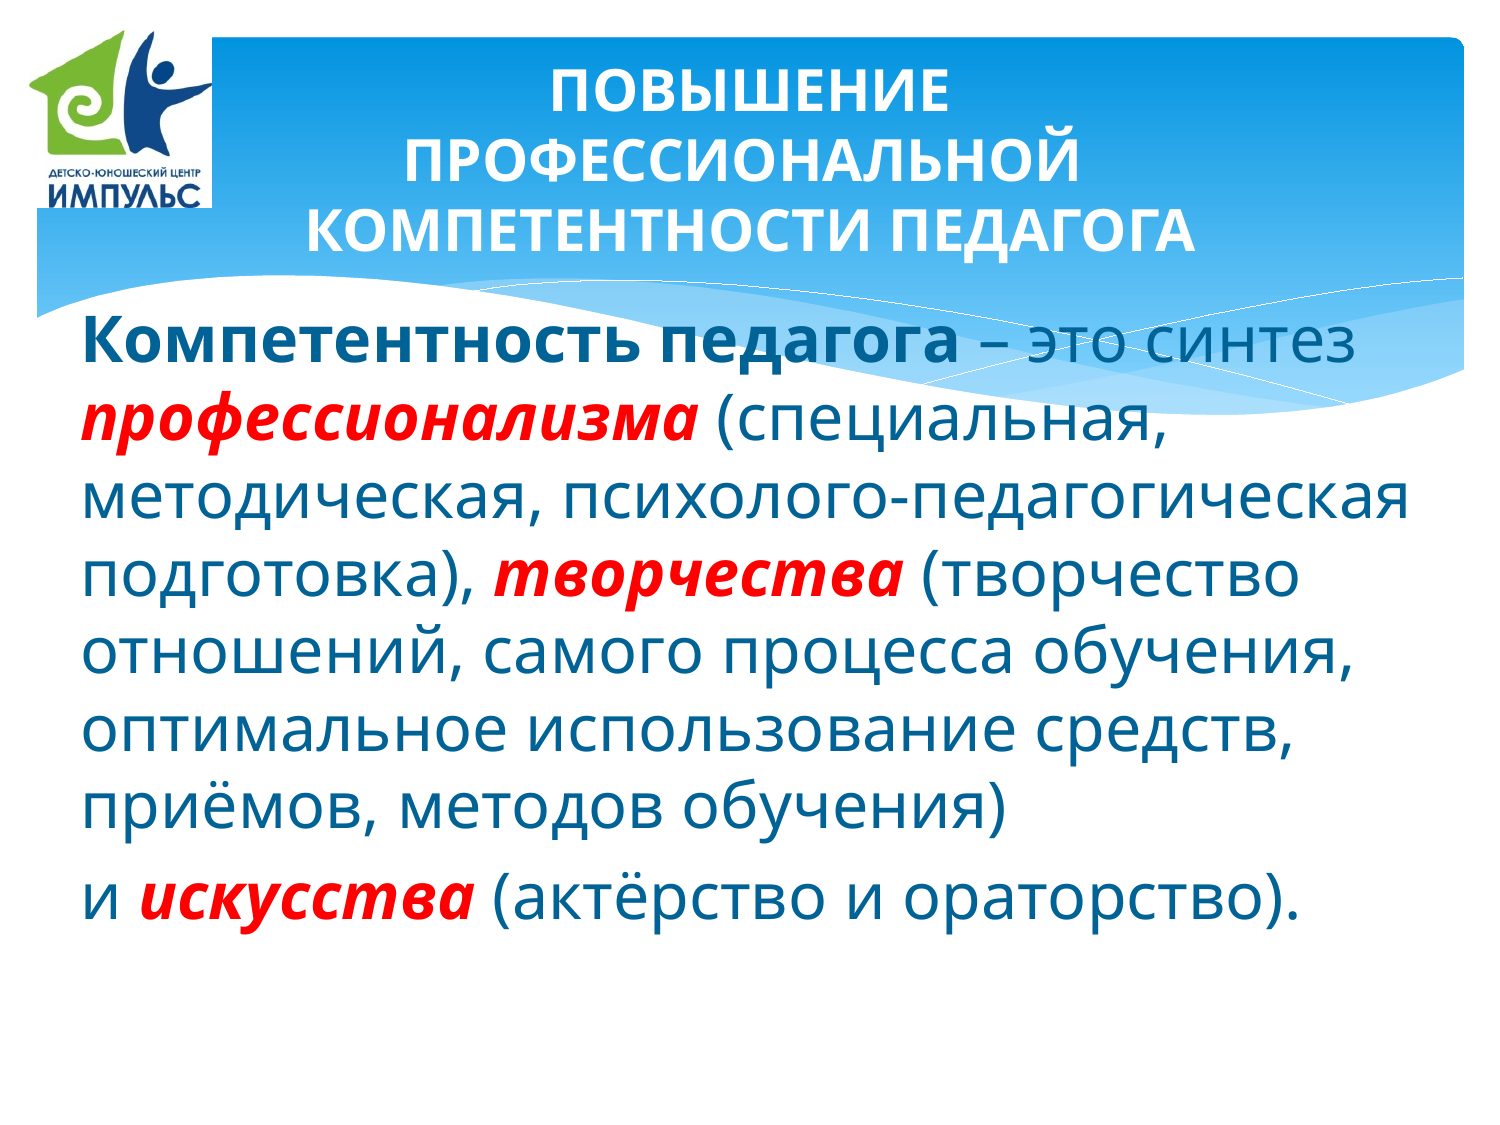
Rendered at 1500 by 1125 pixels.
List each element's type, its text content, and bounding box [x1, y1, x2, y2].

picture [29, 30, 212, 209]
list Компетентность педагога – это синтез профессионализма (специальная, методическая, психолого-педагогическая подготовка), творчества (творчество отношений, самого процесса обучения, оптимальное использование средств, приёмов, методов обучения) и искусства (актёрство и ораторство). [64, 290, 1459, 1005]
title ПОВЫШЕНИЕ ПРОФЕССИОНАЛЬНОЙ КОМПЕТЕНТНОСТИ ПЕДАГОГА [75, 55, 1425, 261]
